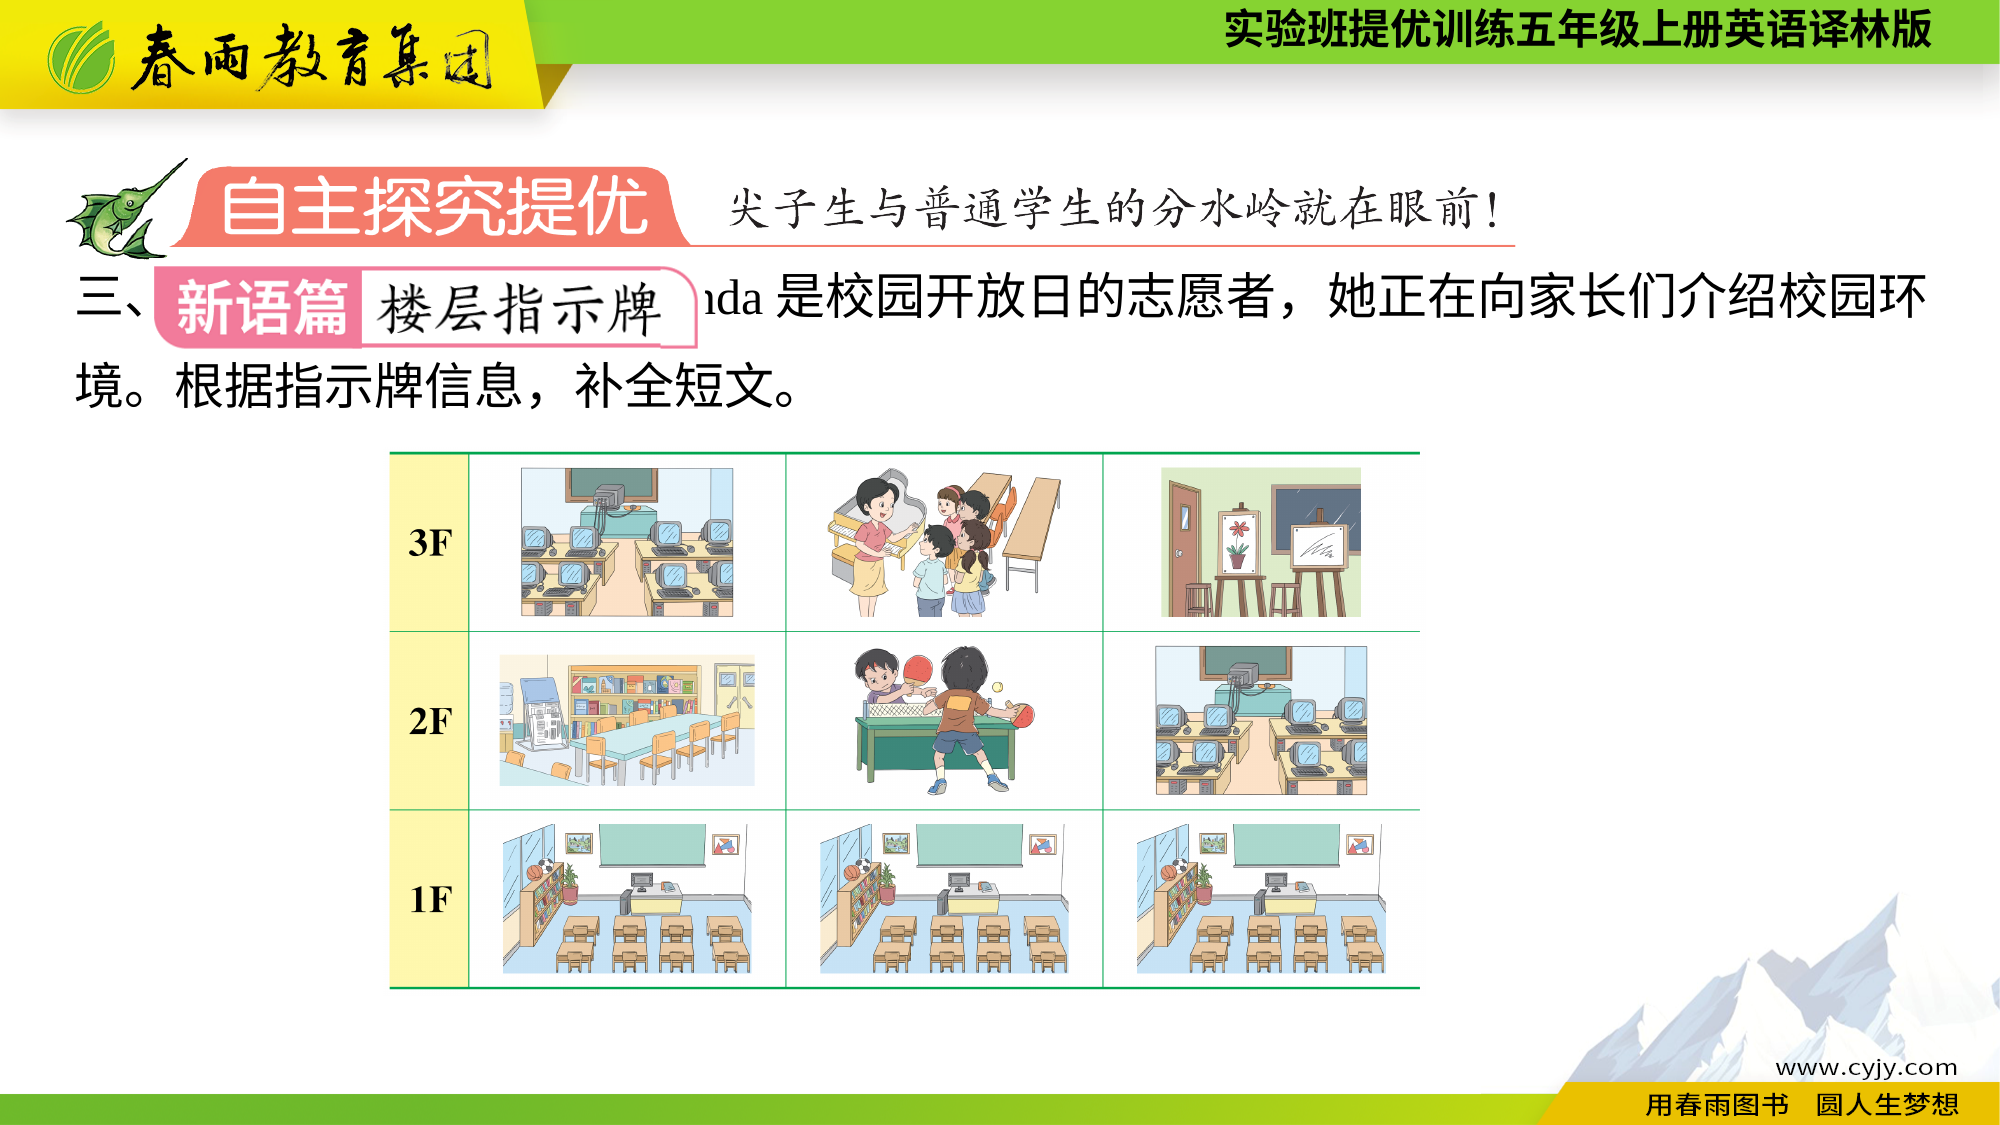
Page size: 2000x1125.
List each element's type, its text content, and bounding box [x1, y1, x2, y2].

picture [0, 0, 2000, 1125]
list 三、 Linda是校园开放日的志愿者，她正在向家长们介绍校园环境。根据指示牌信息，补全短文。 [59, 54, 1944, 456]
